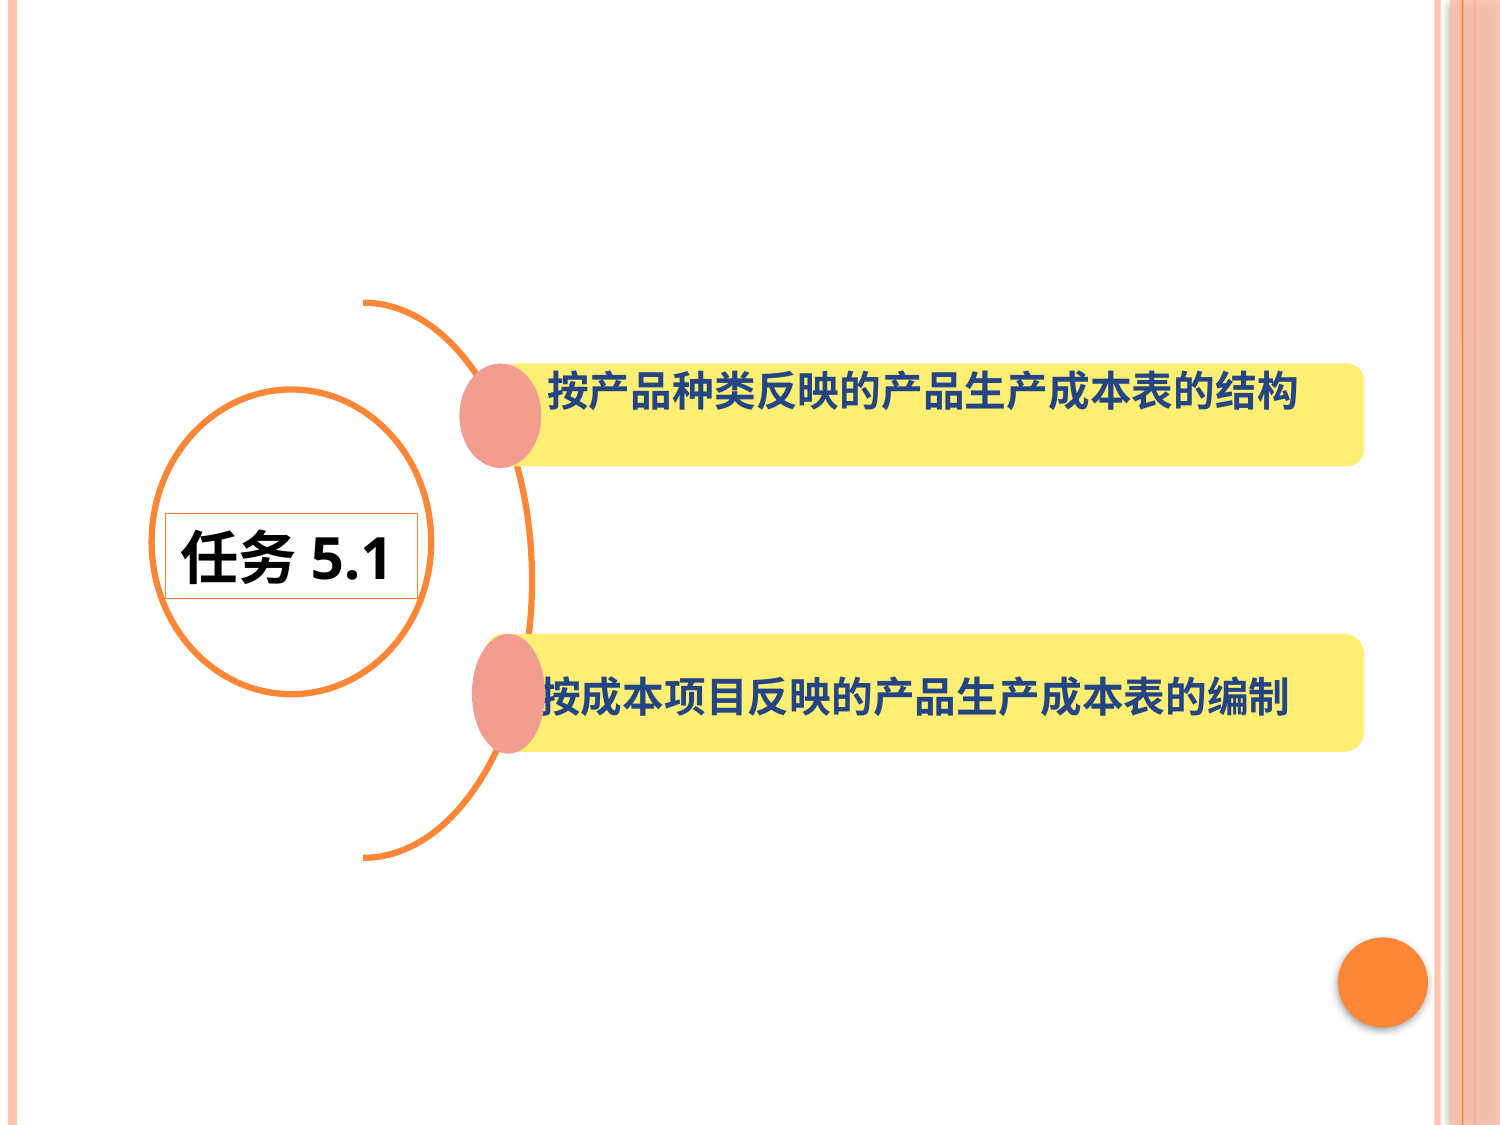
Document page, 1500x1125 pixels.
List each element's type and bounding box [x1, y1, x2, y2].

text_box [471, 633, 1365, 755]
text_box [458, 363, 1365, 469]
text_box [151, 388, 432, 695]
text_box [363, 300, 535, 860]
